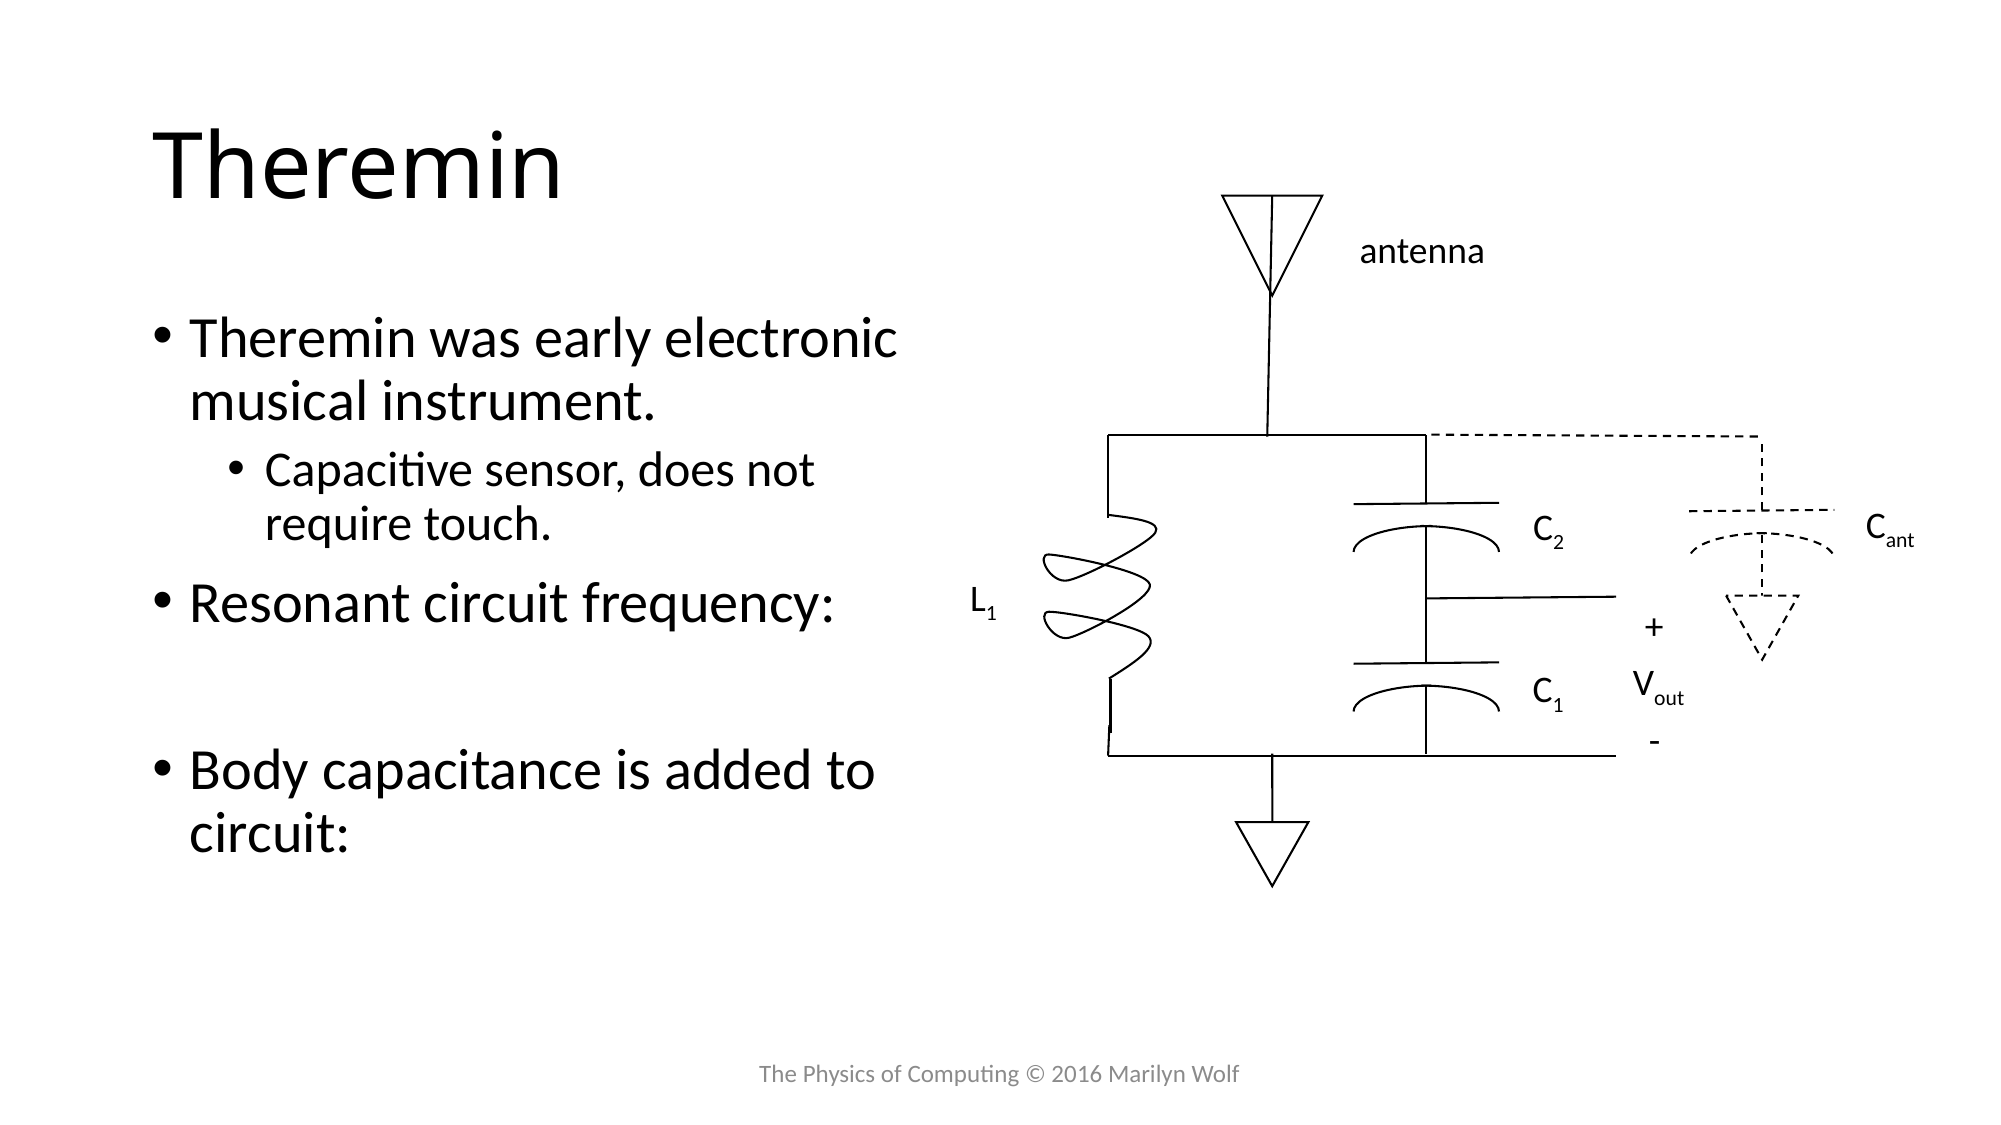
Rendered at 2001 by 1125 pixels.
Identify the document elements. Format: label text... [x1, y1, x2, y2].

text_box Vout [1618, 650, 1700, 717]
text_box L1 [955, 566, 1012, 633]
text_box [1220, 194, 1324, 297]
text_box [1267, 195, 1273, 437]
text_box C2 [1518, 495, 1580, 562]
footer The Physics of Computing © 2016 Marilyn Wolf [662, 1042, 1338, 1103]
text_box - [1633, 708, 1676, 768]
text_box C1 [1517, 658, 1579, 724]
text_box antenna [1344, 218, 1501, 279]
text_box Cant [1851, 493, 1930, 560]
text_box [1234, 821, 1311, 889]
text_box [1728, 602, 1795, 662]
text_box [1343, 434, 1510, 594]
title Theremin [137, 59, 1863, 278]
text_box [1343, 594, 1510, 754]
text_box + [1630, 594, 1679, 655]
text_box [1678, 441, 1845, 602]
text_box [1043, 463, 1157, 734]
